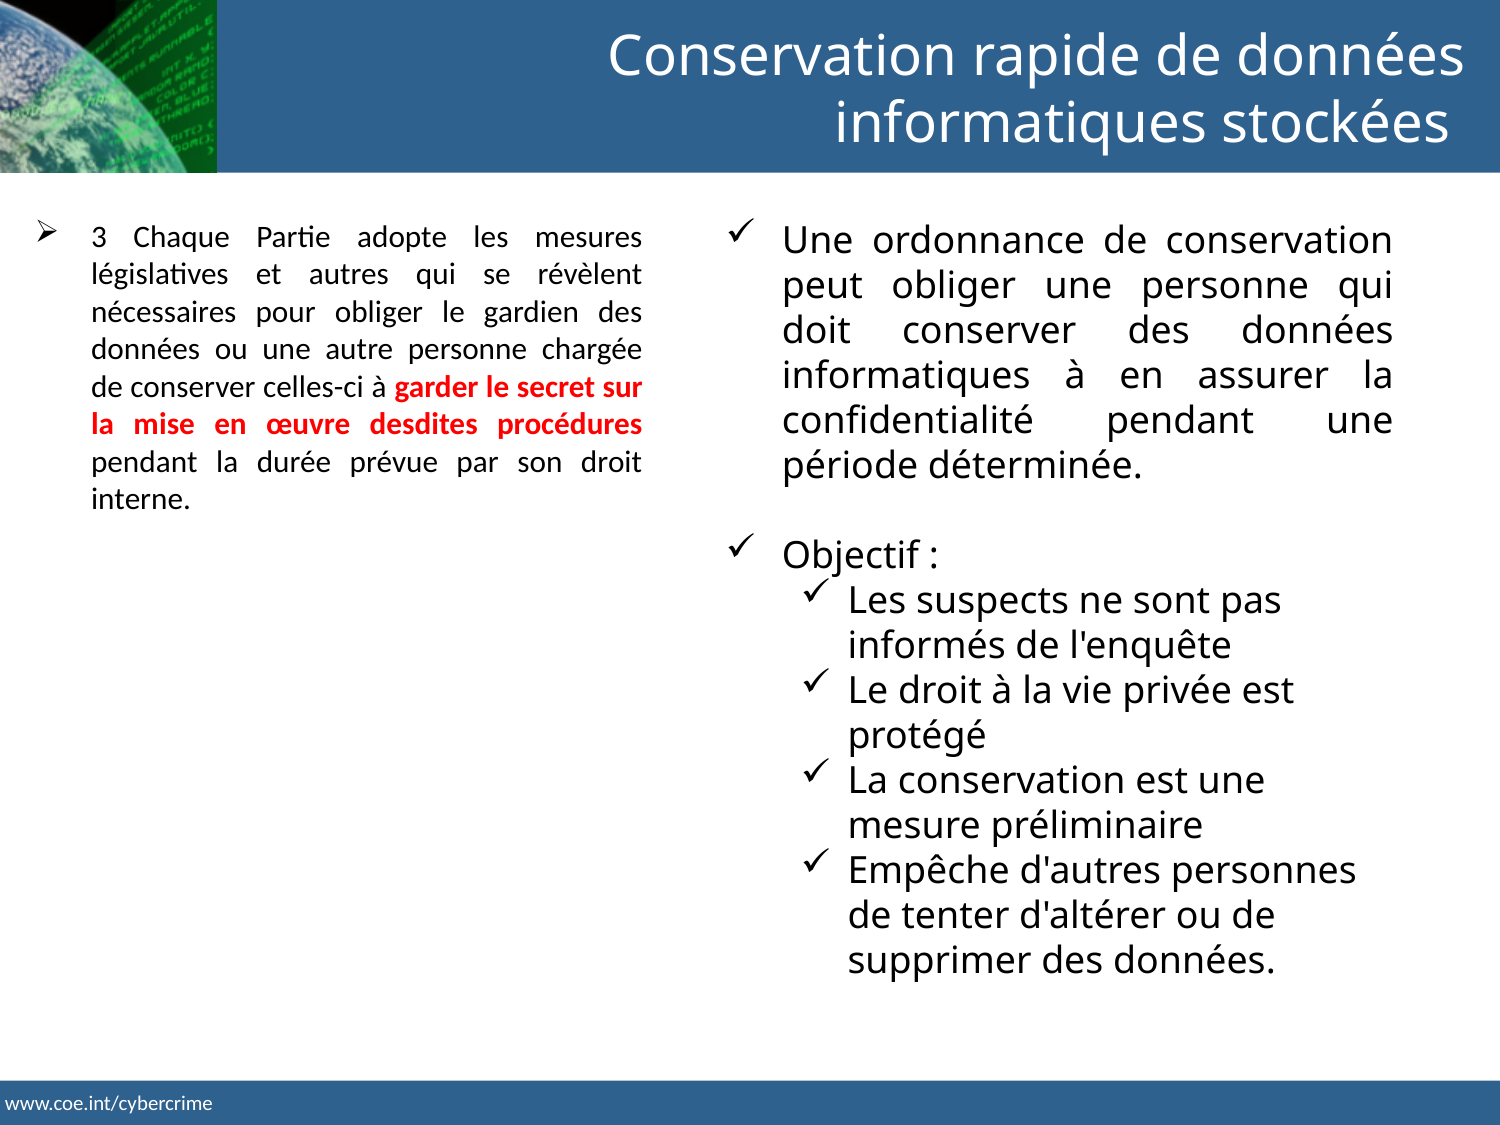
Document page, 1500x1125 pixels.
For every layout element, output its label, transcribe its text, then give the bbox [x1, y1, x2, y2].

picture [0, 0, 217, 173]
text_box Une ordonnance de conservation peut obliger une personne qui doit conserver des données informatiques à en assurer la confidentialité pendant une période déterminée. Objectif : Les suspects ne sont pas informés de l'enquête Le droit à la vie privée est protégé La conservation est une mesure préliminaire Empêche d'autres personnes de tenter d'altérer ou de supprimer des données. [710, 208, 1409, 989]
text_box 3 Chaque Partie adopte les mesures législatives et autres qui se révèlent nécessaires pour obliger le gardien des données ou une autre personne chargée de conserver celles-ci à garder le secret sur la mise en œuvre desdites procédures pendant la durée prévue par son droit interne. [19, 208, 658, 523]
text_box Conservation rapide de données informatiques stockées [227, 11, 1480, 162]
